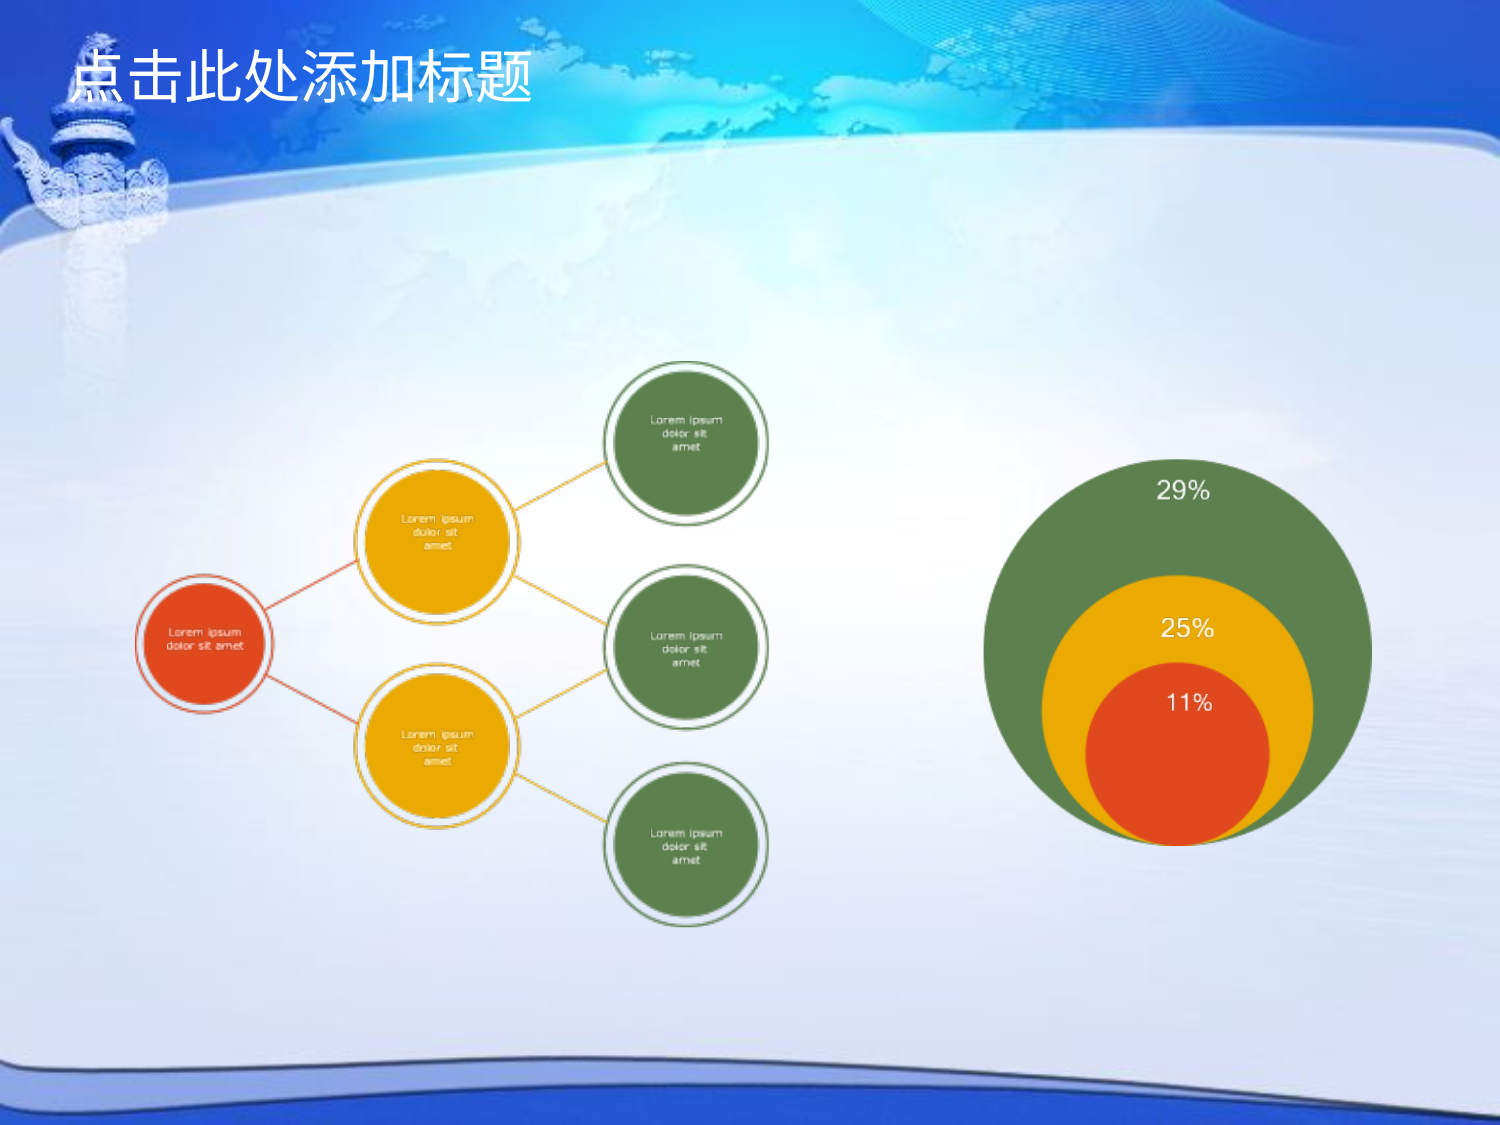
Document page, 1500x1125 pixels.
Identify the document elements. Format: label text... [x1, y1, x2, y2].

text_box 点击此处添加标题 [53, 33, 845, 118]
picture [0, 0, 1500, 1125]
